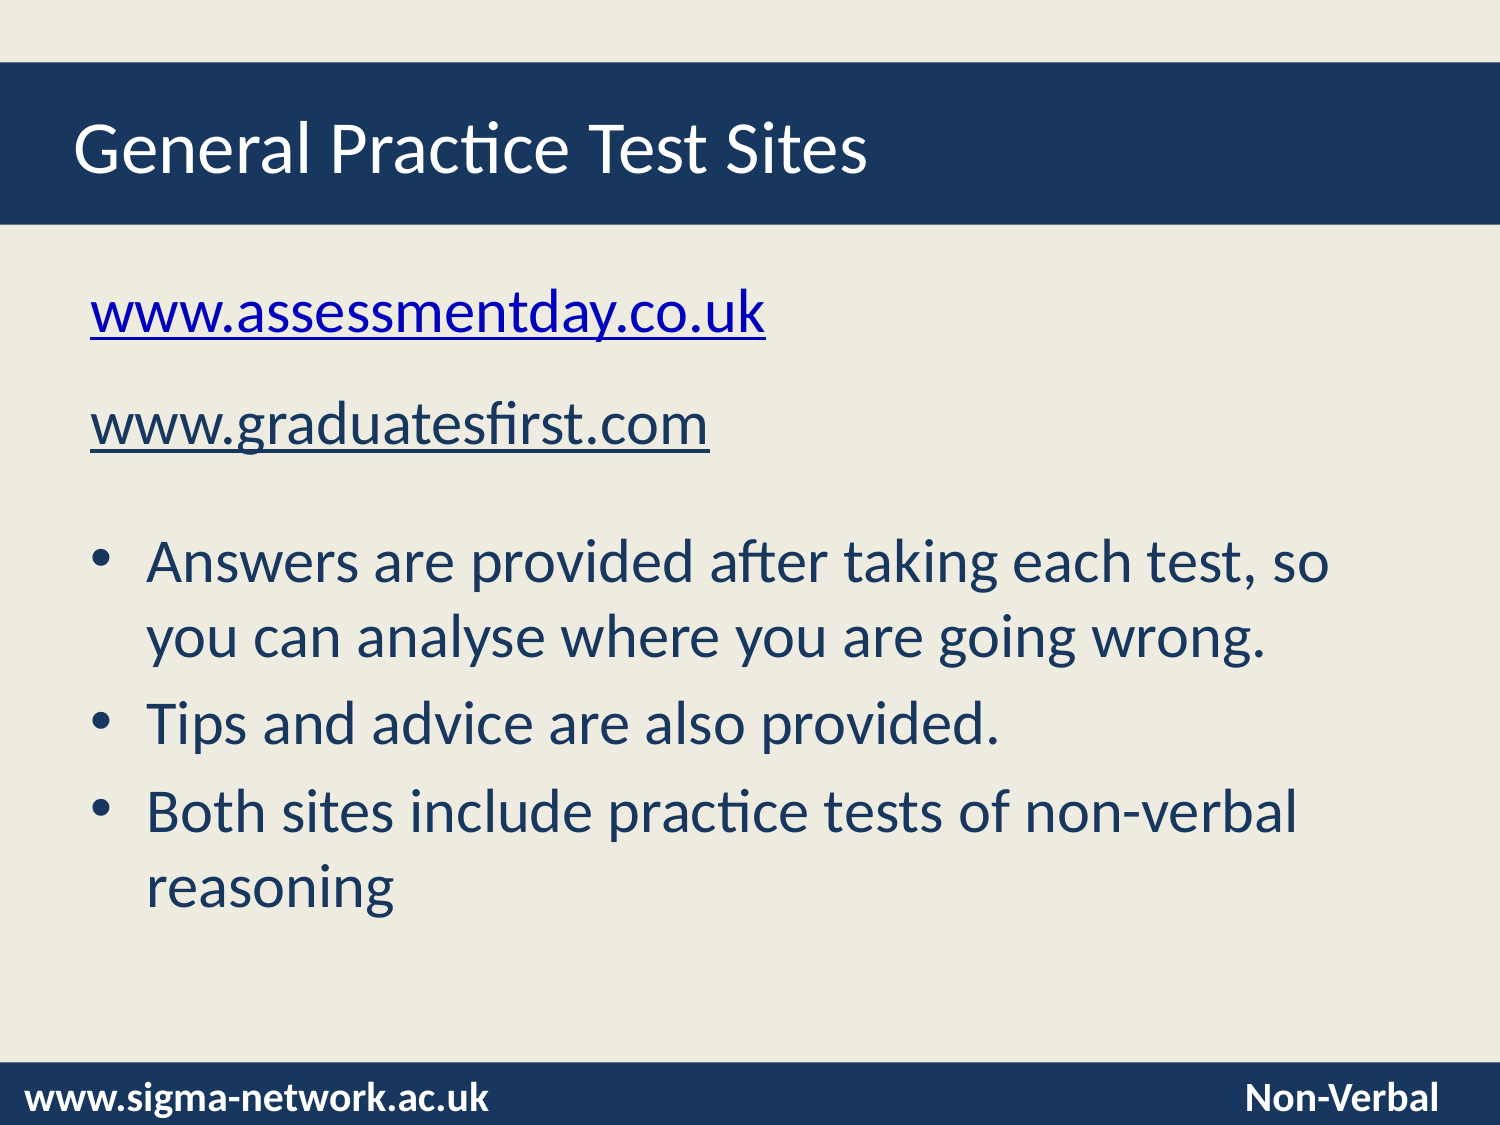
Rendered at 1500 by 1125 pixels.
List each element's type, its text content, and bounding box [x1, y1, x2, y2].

list www.assessmentday.co.uk www.graduatesfirst.com Answers are provided after taking each test, so you can analyse where you are going wrong. Tips and advice are also provided. Both sites include practice tests of non-verbal reasoning [75, 262, 1425, 1005]
title General Practice Test Sites [0, 62, 1500, 225]
